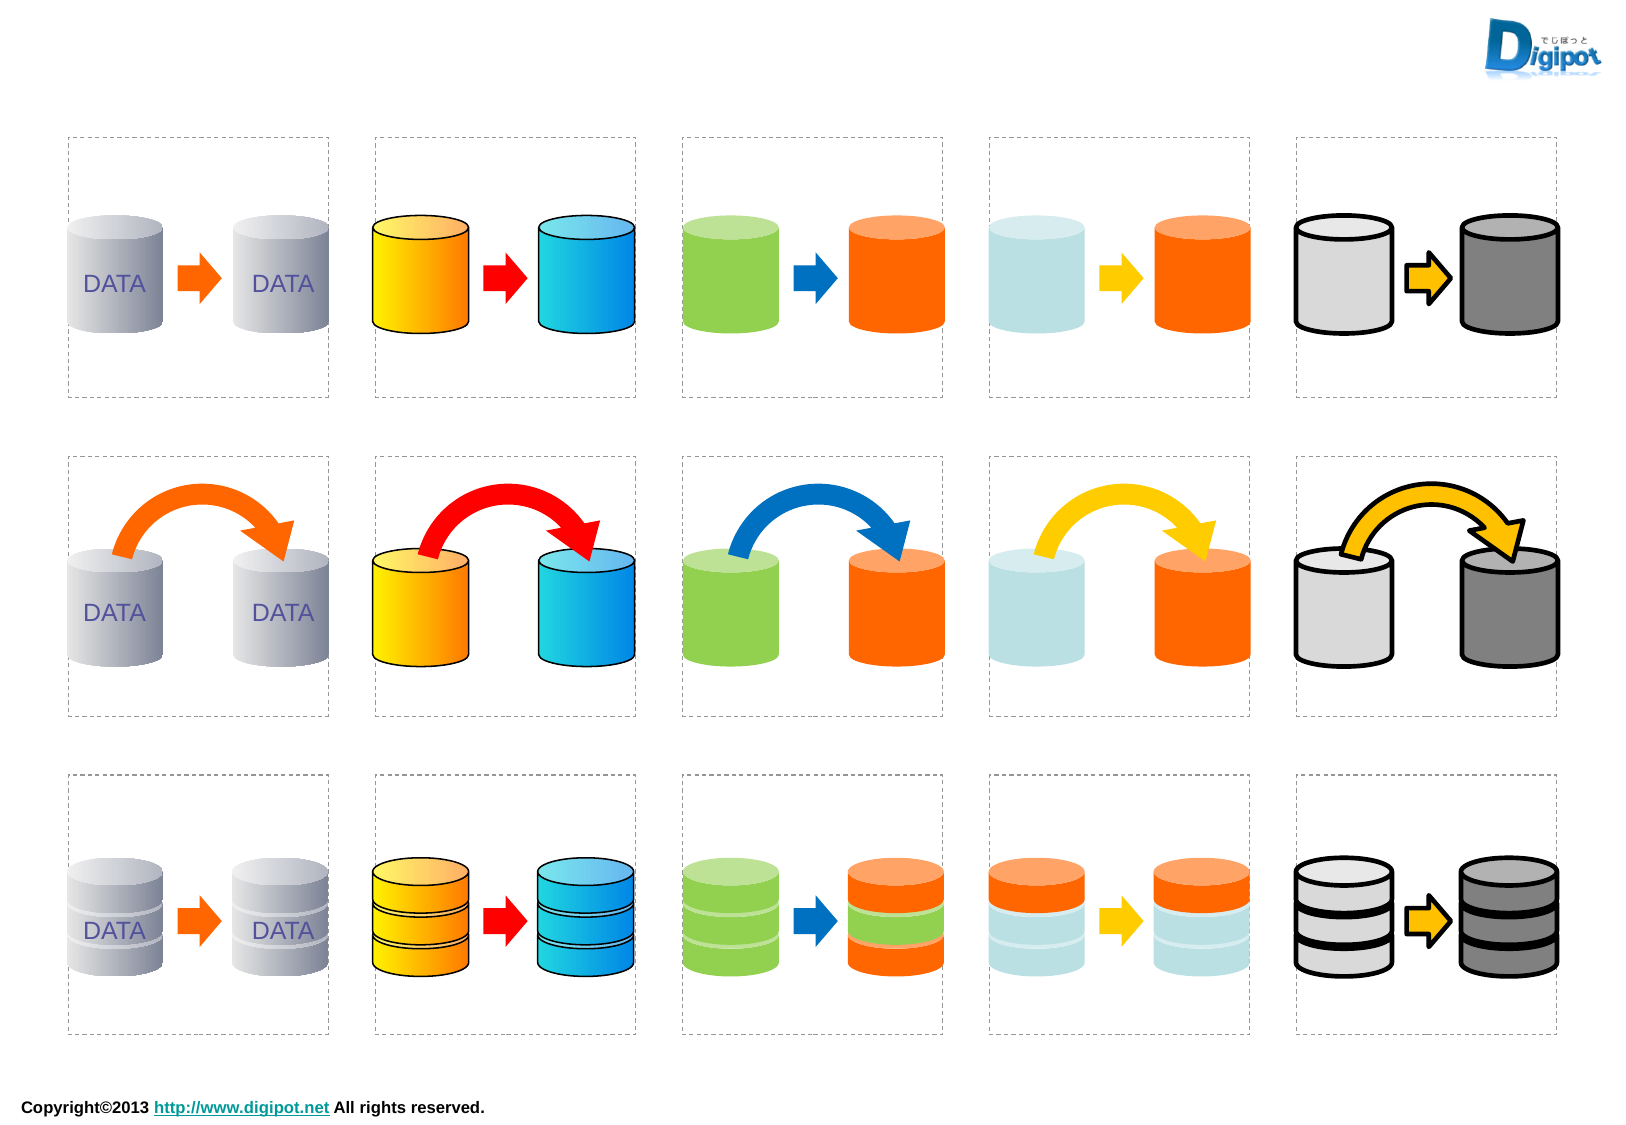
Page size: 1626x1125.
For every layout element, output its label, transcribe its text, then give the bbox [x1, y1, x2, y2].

picture [1485, 18, 1602, 82]
text_box [66, 857, 163, 907]
text_box [1406, 252, 1451, 305]
text_box [988, 902, 1085, 945]
text_box [682, 215, 779, 334]
text_box [1295, 902, 1392, 945]
text_box [1153, 902, 1250, 945]
text_box [1460, 934, 1557, 977]
text_box [1033, 483, 1217, 562]
text_box [111, 483, 295, 562]
text_box [372, 934, 469, 977]
text_box [988, 869, 1085, 914]
text_box [1406, 895, 1451, 947]
text_box [1341, 483, 1524, 562]
text_box DATA [237, 588, 330, 634]
text_box [847, 857, 944, 914]
text_box DATA [237, 907, 330, 953]
text_box [177, 252, 222, 305]
text_box [372, 902, 469, 945]
text_box [847, 934, 944, 977]
text_box [66, 934, 163, 977]
text_box [537, 902, 634, 945]
text_box [537, 934, 634, 977]
text_box [848, 548, 945, 667]
text_box [538, 548, 635, 667]
text_box [1154, 223, 1251, 334]
text_box [988, 548, 1085, 667]
text_box [1153, 934, 1250, 977]
text_box [1460, 857, 1557, 914]
text_box [682, 934, 779, 977]
text_box [66, 215, 163, 334]
text_box DATA [237, 259, 330, 305]
text_box [372, 857, 469, 914]
text_box [1295, 548, 1392, 667]
text_box [483, 252, 528, 305]
text_box [1295, 857, 1392, 914]
text_box [66, 548, 163, 667]
text_box [1295, 215, 1392, 334]
text_box [372, 548, 469, 667]
text_box [1153, 869, 1250, 914]
text_box [1461, 548, 1558, 667]
text_box [537, 857, 634, 914]
text_box [483, 895, 528, 947]
text_box [1295, 934, 1392, 977]
text_box [231, 857, 328, 907]
text_box [988, 215, 1085, 334]
text_box [988, 934, 1085, 977]
text_box [1099, 895, 1144, 947]
text_box [727, 483, 911, 562]
text_box [372, 215, 469, 334]
text_box DATA [68, 907, 162, 953]
text_box [232, 548, 329, 667]
text_box [682, 548, 779, 667]
text_box [177, 895, 222, 947]
text_box DATA [68, 259, 162, 305]
text_box [793, 252, 838, 305]
text_box [793, 895, 838, 947]
text_box [682, 902, 779, 945]
text_box [231, 934, 328, 977]
text_box [1461, 215, 1558, 334]
text_box [682, 857, 779, 914]
text_box [848, 215, 945, 334]
text_box [232, 215, 329, 334]
text_box [847, 902, 944, 945]
text_box [538, 215, 635, 334]
text_box [1099, 252, 1144, 305]
text_box [417, 483, 601, 562]
text_box DATA [68, 588, 162, 634]
text_box [1154, 556, 1251, 667]
text_box [1460, 902, 1557, 945]
text_box [231, 903, 237, 938]
